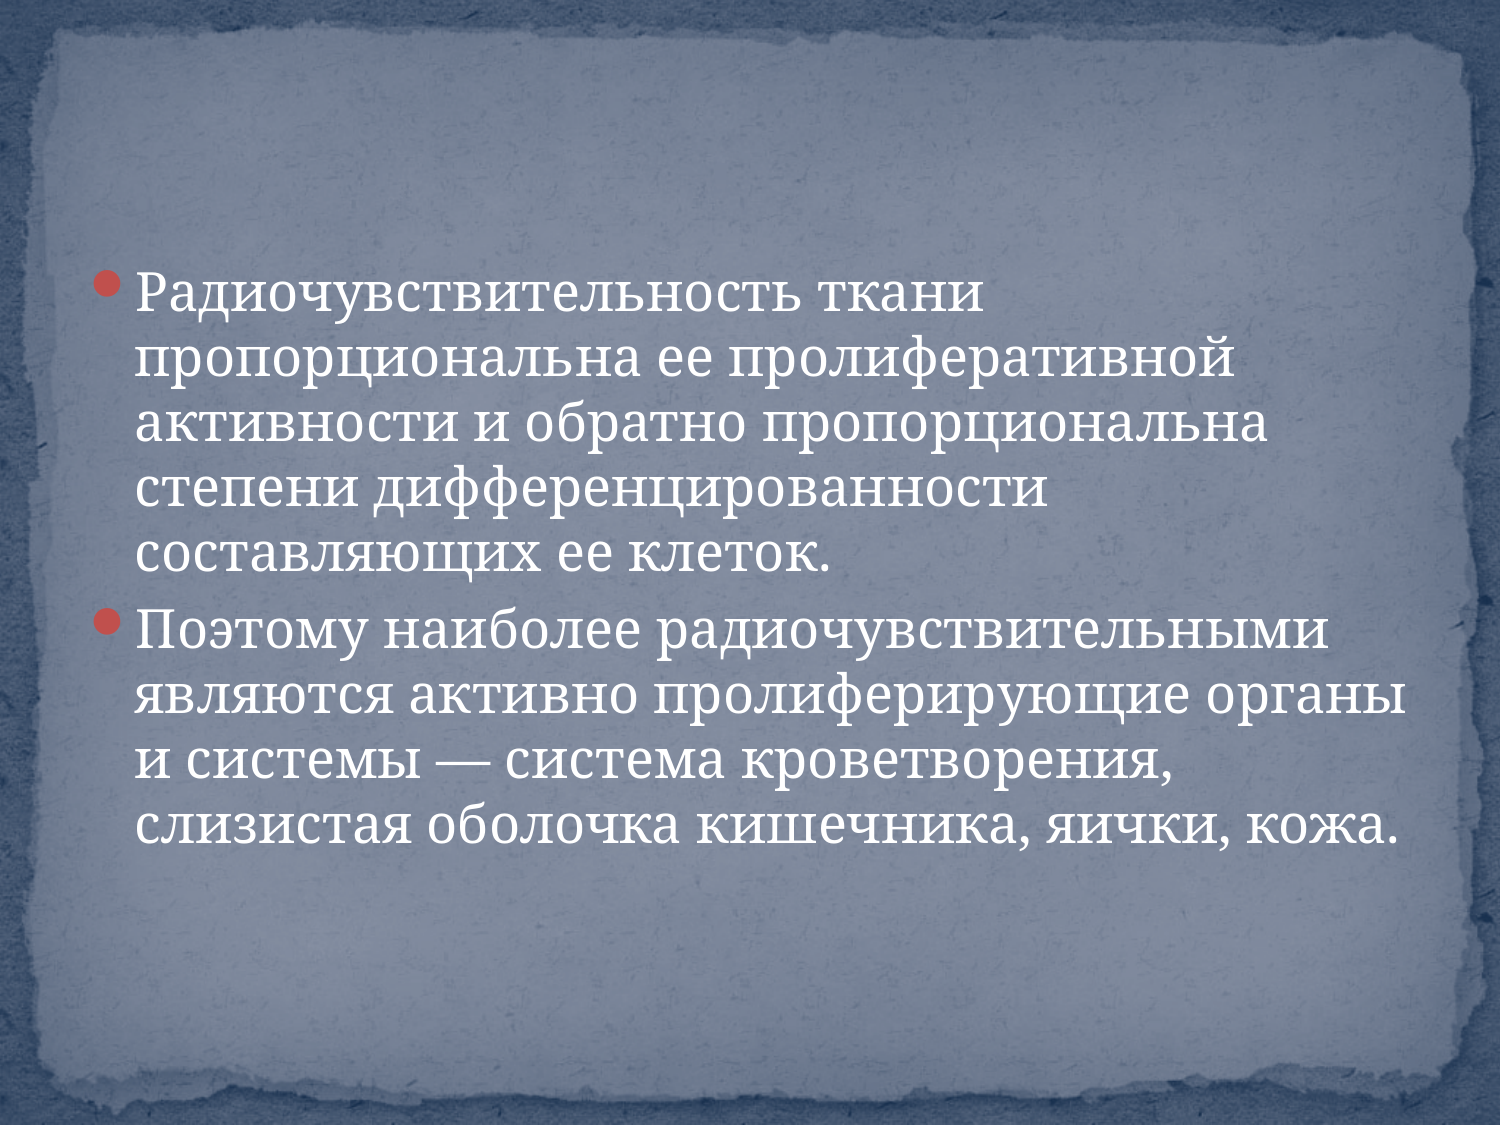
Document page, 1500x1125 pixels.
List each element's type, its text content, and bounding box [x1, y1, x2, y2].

list Радиочувствительность ткани пропорциональна ее пролиферативной активности и обратно пропорциональна степени дифференцированности составляющих ее клеток. Поэтому наиболее радиочувствительными являются активно пролиферирующие органы и системы — система кроветворения, слизистая оболочка кишечника, яички, кожа. [75, 249, 1425, 1000]
